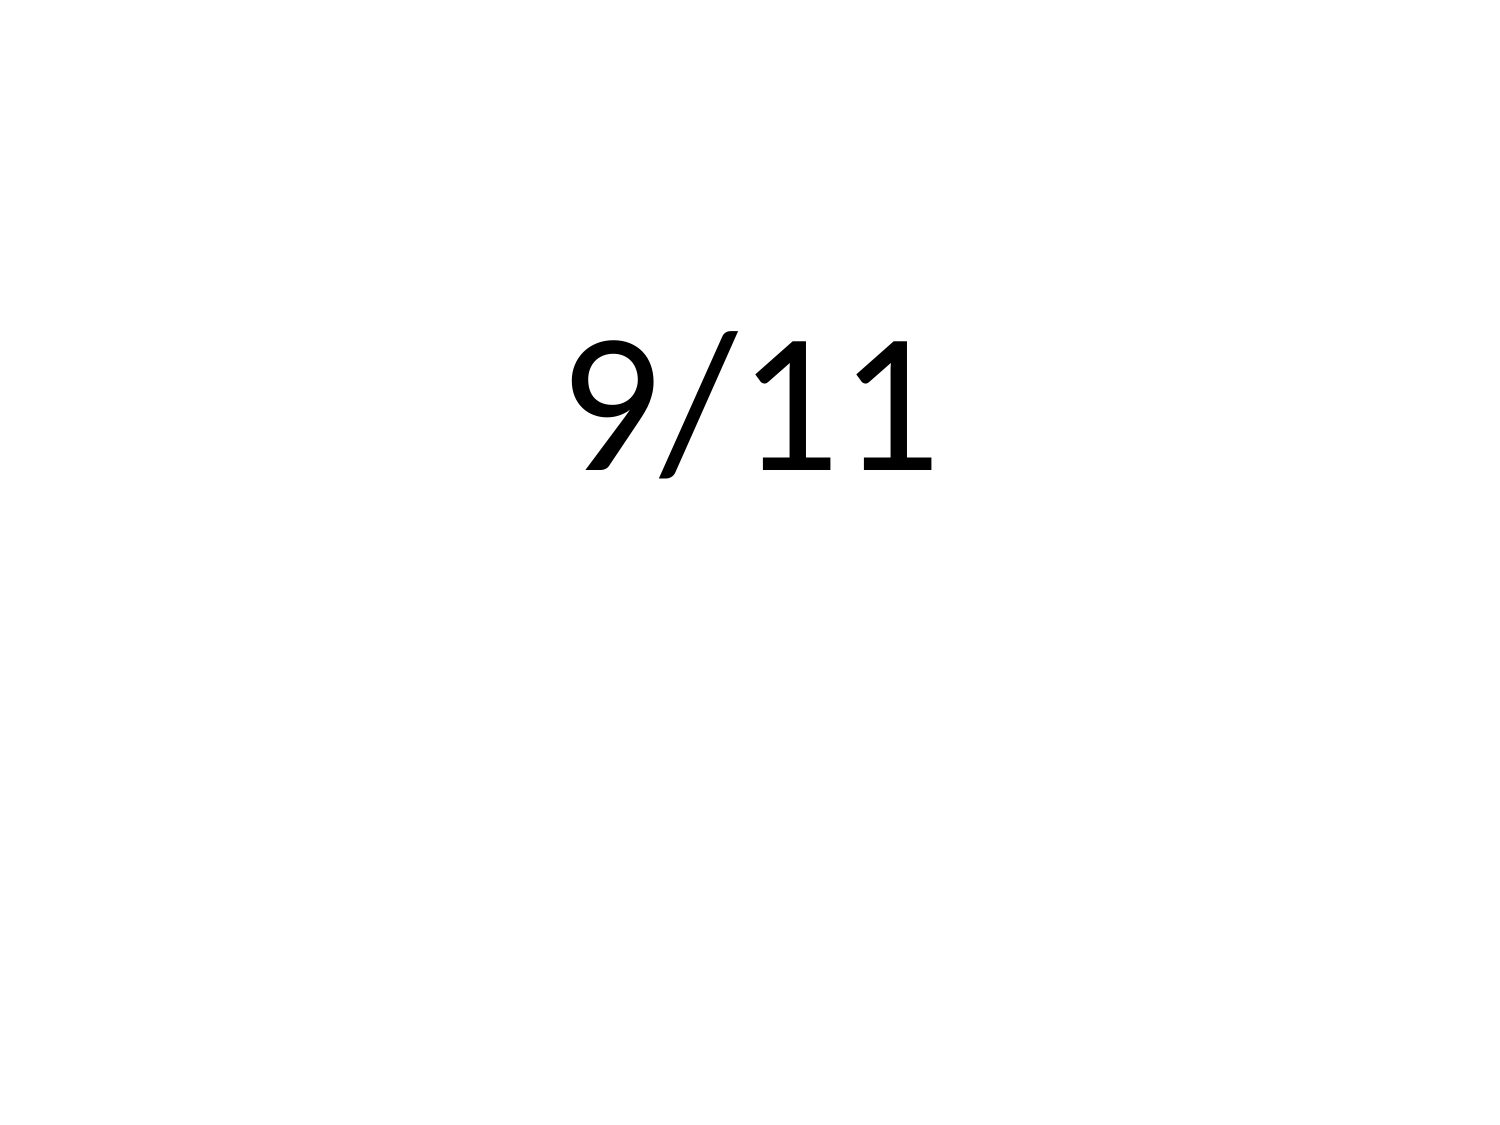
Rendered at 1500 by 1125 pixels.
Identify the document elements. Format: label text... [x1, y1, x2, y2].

list 9/11 [75, 262, 1425, 1005]
